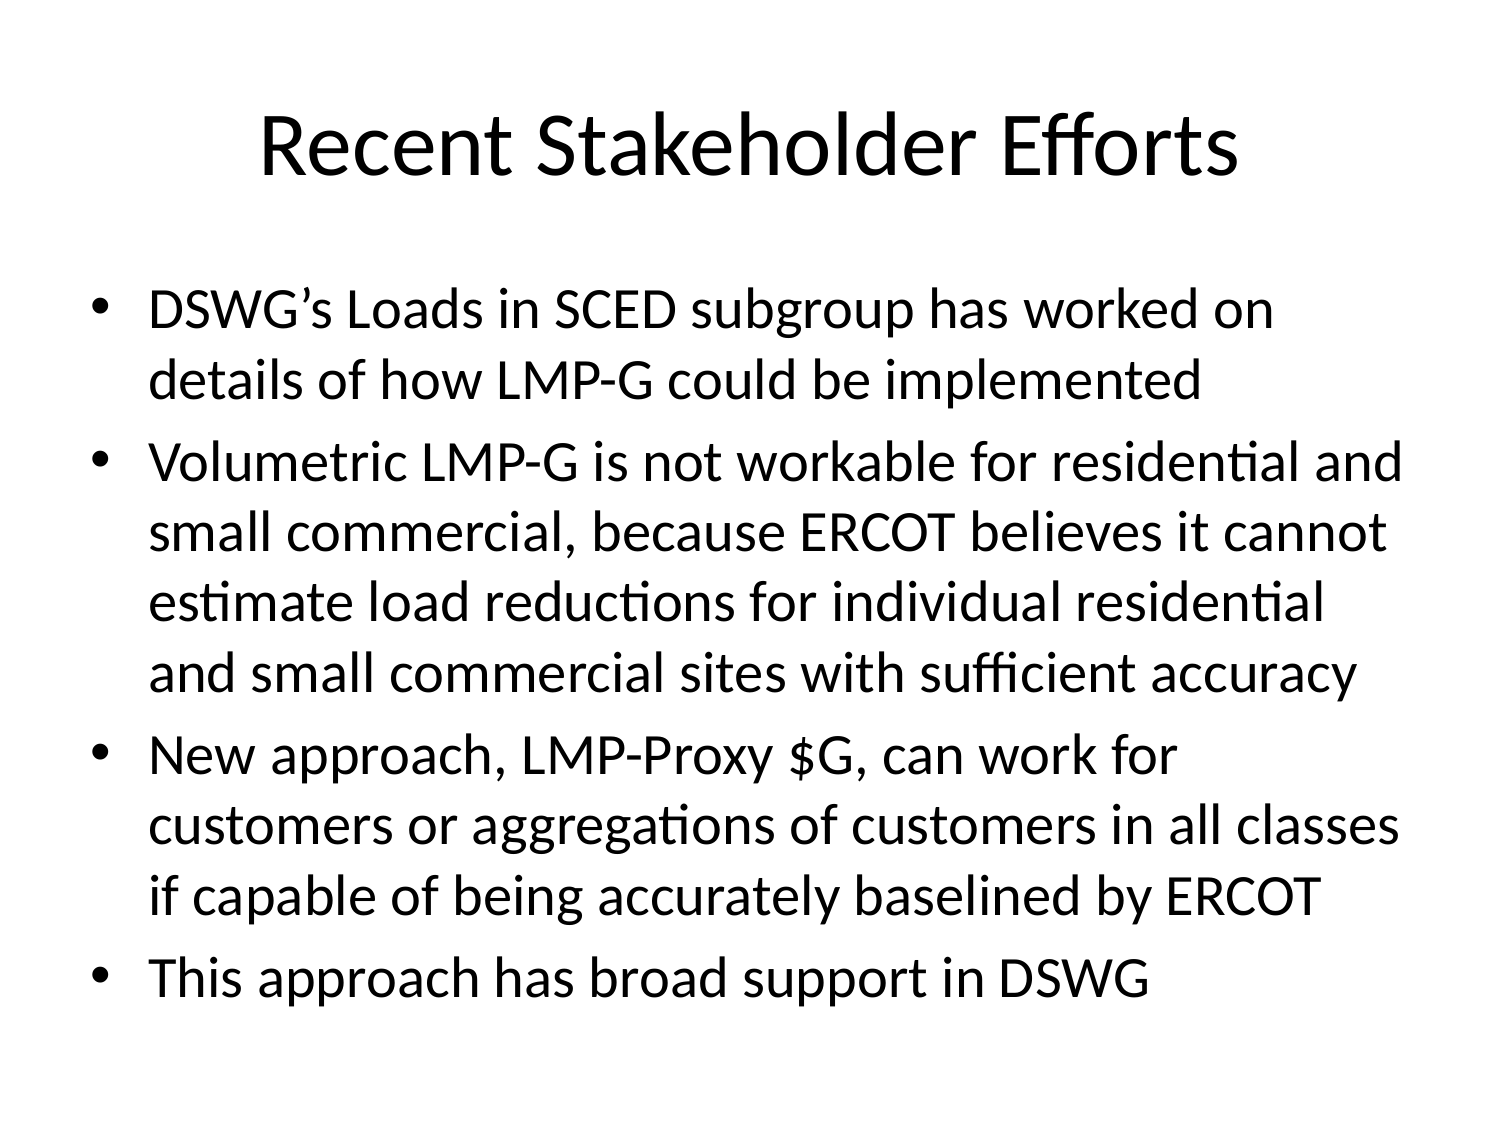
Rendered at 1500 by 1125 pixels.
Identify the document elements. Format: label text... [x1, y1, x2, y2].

title Recent Stakeholder Efforts [75, 45, 1425, 233]
list DSWG’s Loads in SCED subgroup has worked on details of how LMP-G could be implemented Volumetric LMP-G is not workable for residential and small commercial, because ERCOT believes it cannot estimate load reductions for individual residential and small commercial sites with sufficient accuracy New approach, LMP-Proxy $G, can work for customers or aggregations of customers in all classes if capable of being accurately baselined by ERCOT This approach has broad support in DSWG [75, 262, 1425, 1037]
